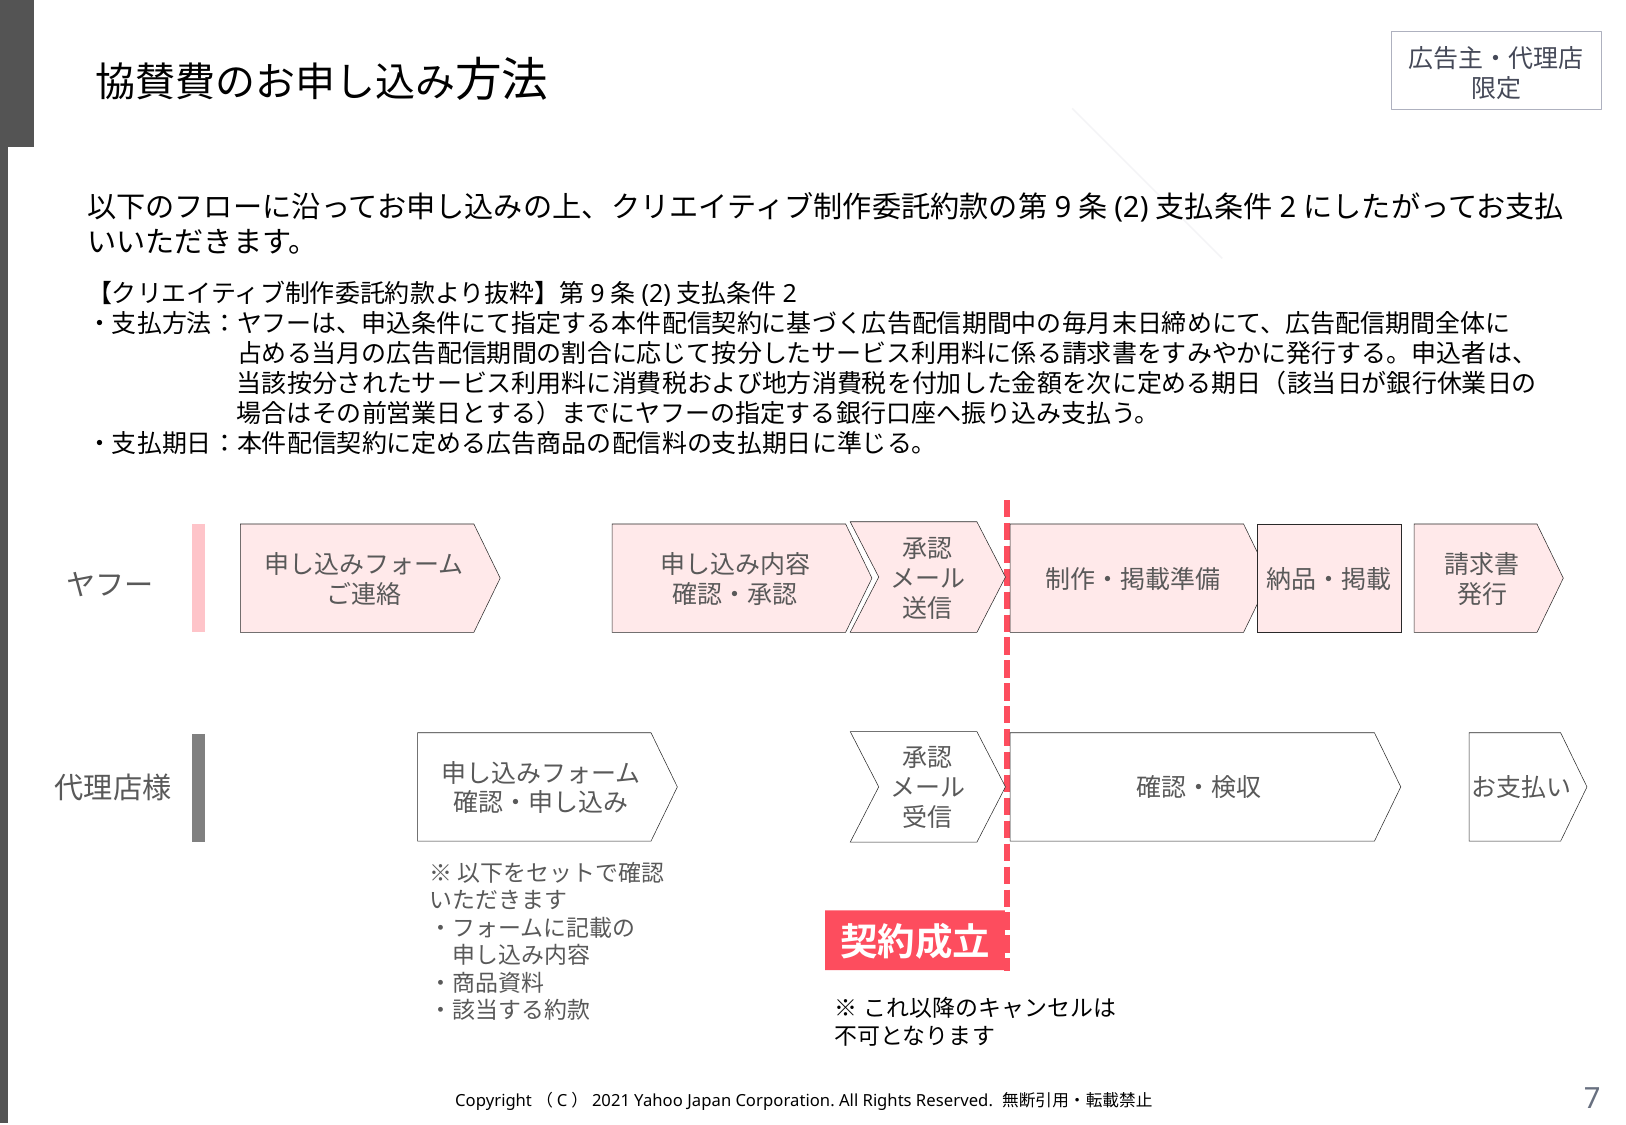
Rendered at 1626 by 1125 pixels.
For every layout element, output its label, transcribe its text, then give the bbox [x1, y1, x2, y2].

text_box 承認メール 受信 [850, 731, 1002, 843]
text_box ヤフー [51, 548, 183, 620]
footer Copyright（C）2021 Yahoo Japan Corporation. All Rights Reserved. 無断引用・転載禁止 [440, 1082, 1185, 1118]
text_box 以下のフローに沿ってお申し込みの上、クリエイティブ制作委託約款の第9条(2)支払条件2にしたがってお支払いいただきます。 【クリエイティブ制作委託約款より抜粋】第9条(2)支払条件2 ・支払方法：ヤフーは、申込条件にて指定する本件配信契約に基づく広告配信期間中の毎月末日締めにて、広告配信期間全体に 占める当月の広告配信期間の割合に応じて按分したサービス利用料に係る請求書をすみやかに発行する。申込者は、 当該按分されたサービス利用料に消費税および地方消費税を付加した金額を次に定める期日（該当日が銀行休業日の 場合はその前営業日とする）までにヤフーの指定する銀行口座へ振り込み支払う。 ・支払期日：本件配信契約に定める広告商品の配信料の支払期日に準じる。 [72, 180, 1587, 453]
text_box ※以下をセットで確認 いただきます ・フォームに記載の 申し込み内容 ・商品資料 ・該当する約款 [414, 847, 756, 1035]
text_box 請求書 発行 [1414, 523, 1564, 633]
text_box 契約成立 [825, 910, 1002, 971]
title 協賛費のお申し込み方法 [80, 42, 1392, 114]
text_box 納品・掲載 [1257, 523, 1401, 633]
text_box 確認・検収 [1012, 732, 1401, 842]
text_box 承認メール 送信 [850, 521, 1002, 633]
text_box お支払い [1469, 732, 1587, 842]
text_box 制作・掲載準備 [1012, 523, 1257, 633]
text_box 申し込みフォーム ご連絡 [240, 523, 501, 633]
text_box 申し込みフォーム 確認・申し込み [417, 732, 678, 842]
text_box 申し込み内容 確認・承認 [612, 523, 872, 633]
text_box 代理店様 [39, 751, 192, 823]
text_box ※これ以降のキャンセルは 不可となります [819, 970, 1186, 1072]
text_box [1072, 108, 1223, 259]
